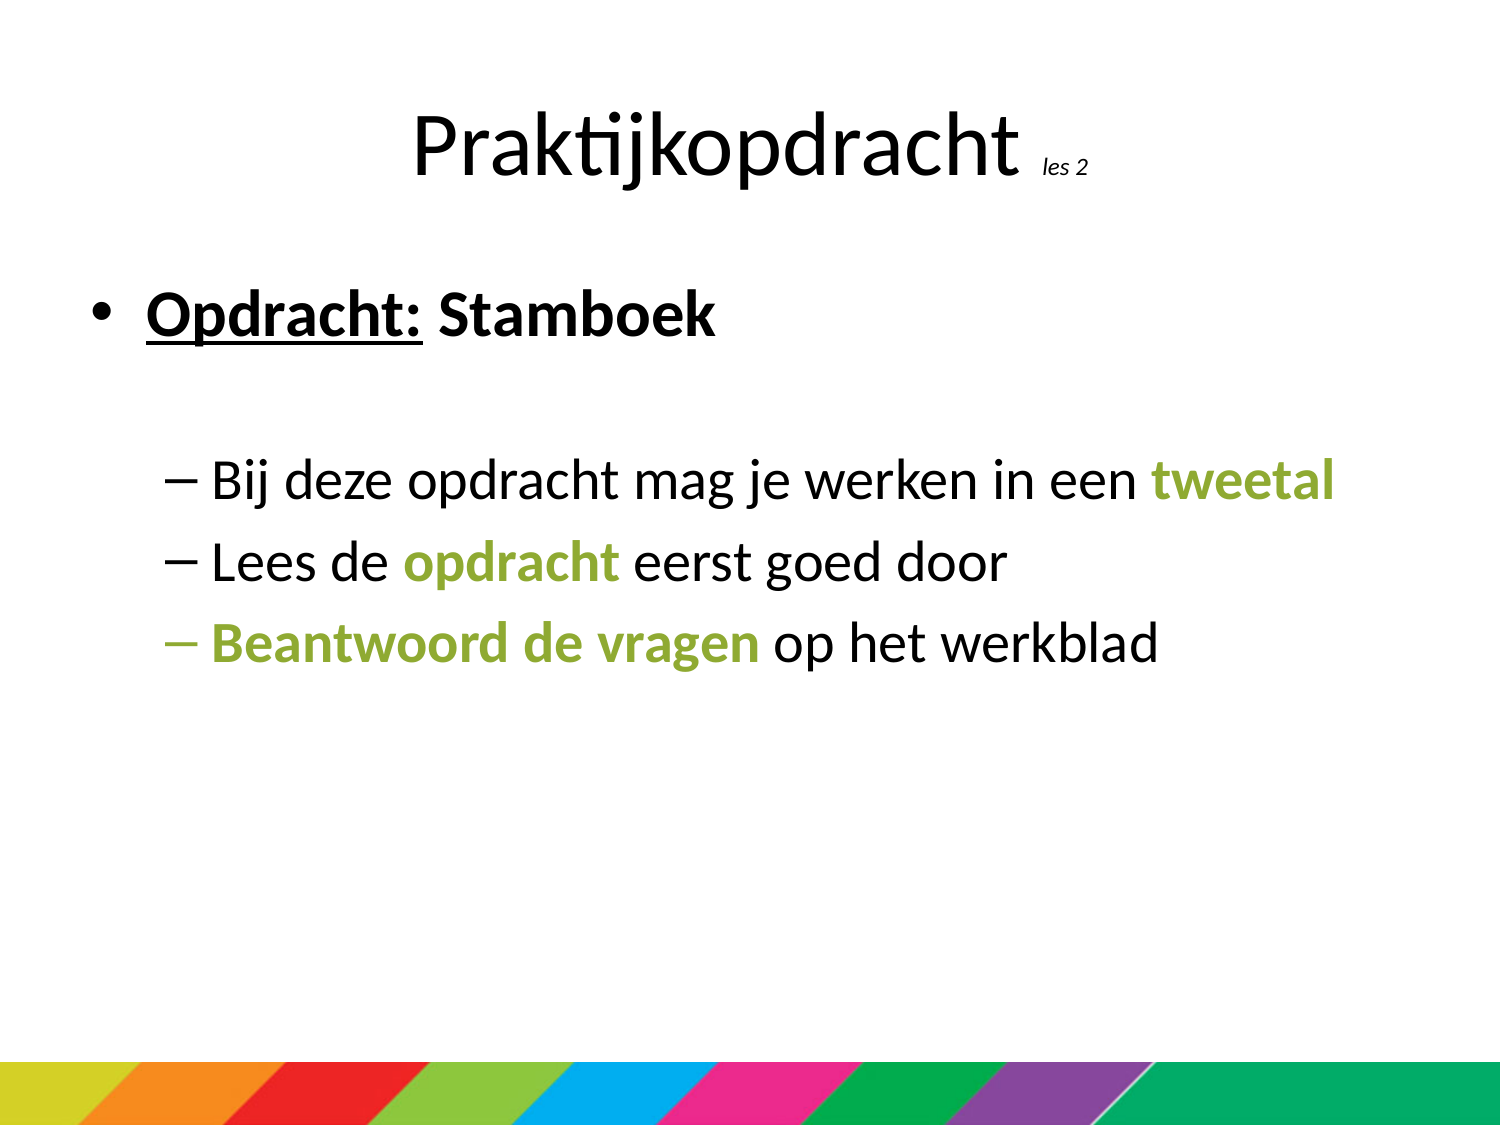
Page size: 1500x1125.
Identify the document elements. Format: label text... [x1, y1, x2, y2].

picture [656, 1062, 1500, 1125]
title Praktijkopdracht les 2 [75, 45, 1425, 233]
list Opdracht: Stamboek Bij deze opdracht mag je werken in een tweetal Lees de opdracht eerst goed door Beantwoord de vragen op het werkblad [75, 262, 1425, 1005]
picture [0, 1062, 574, 1125]
